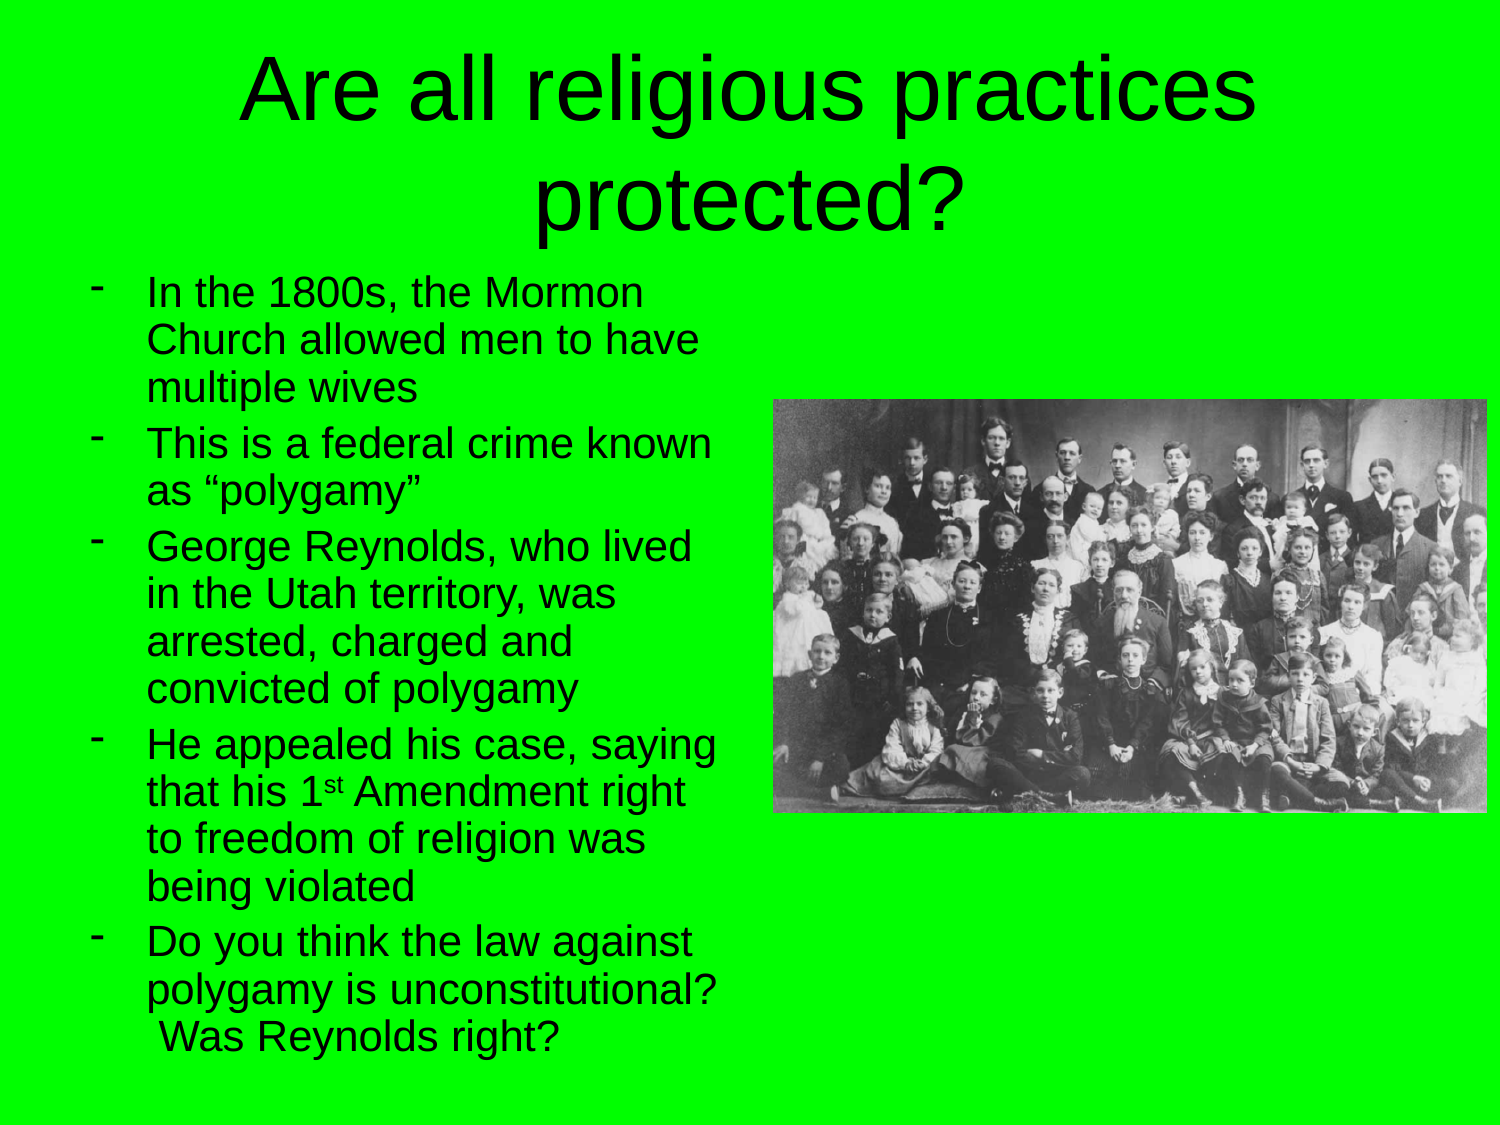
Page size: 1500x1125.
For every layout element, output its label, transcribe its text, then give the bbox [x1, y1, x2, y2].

picture [773, 399, 1487, 813]
list [75, 262, 1425, 1005]
list In the 1800s, the Mormon Church allowed men to have multiple wives This is a federal crime known as “polygamy” George Reynolds, who lived in the Utah territory, was arrested, charged and convicted of polygamy He appealed his case, saying that his 1st Amendment right to freedom of religion was being violated Do you think the law against polygamy is unconstitutional? Was Reynolds right? [75, 1005, 738, 1088]
title Are all religious practices protected? [75, 45, 1425, 233]
